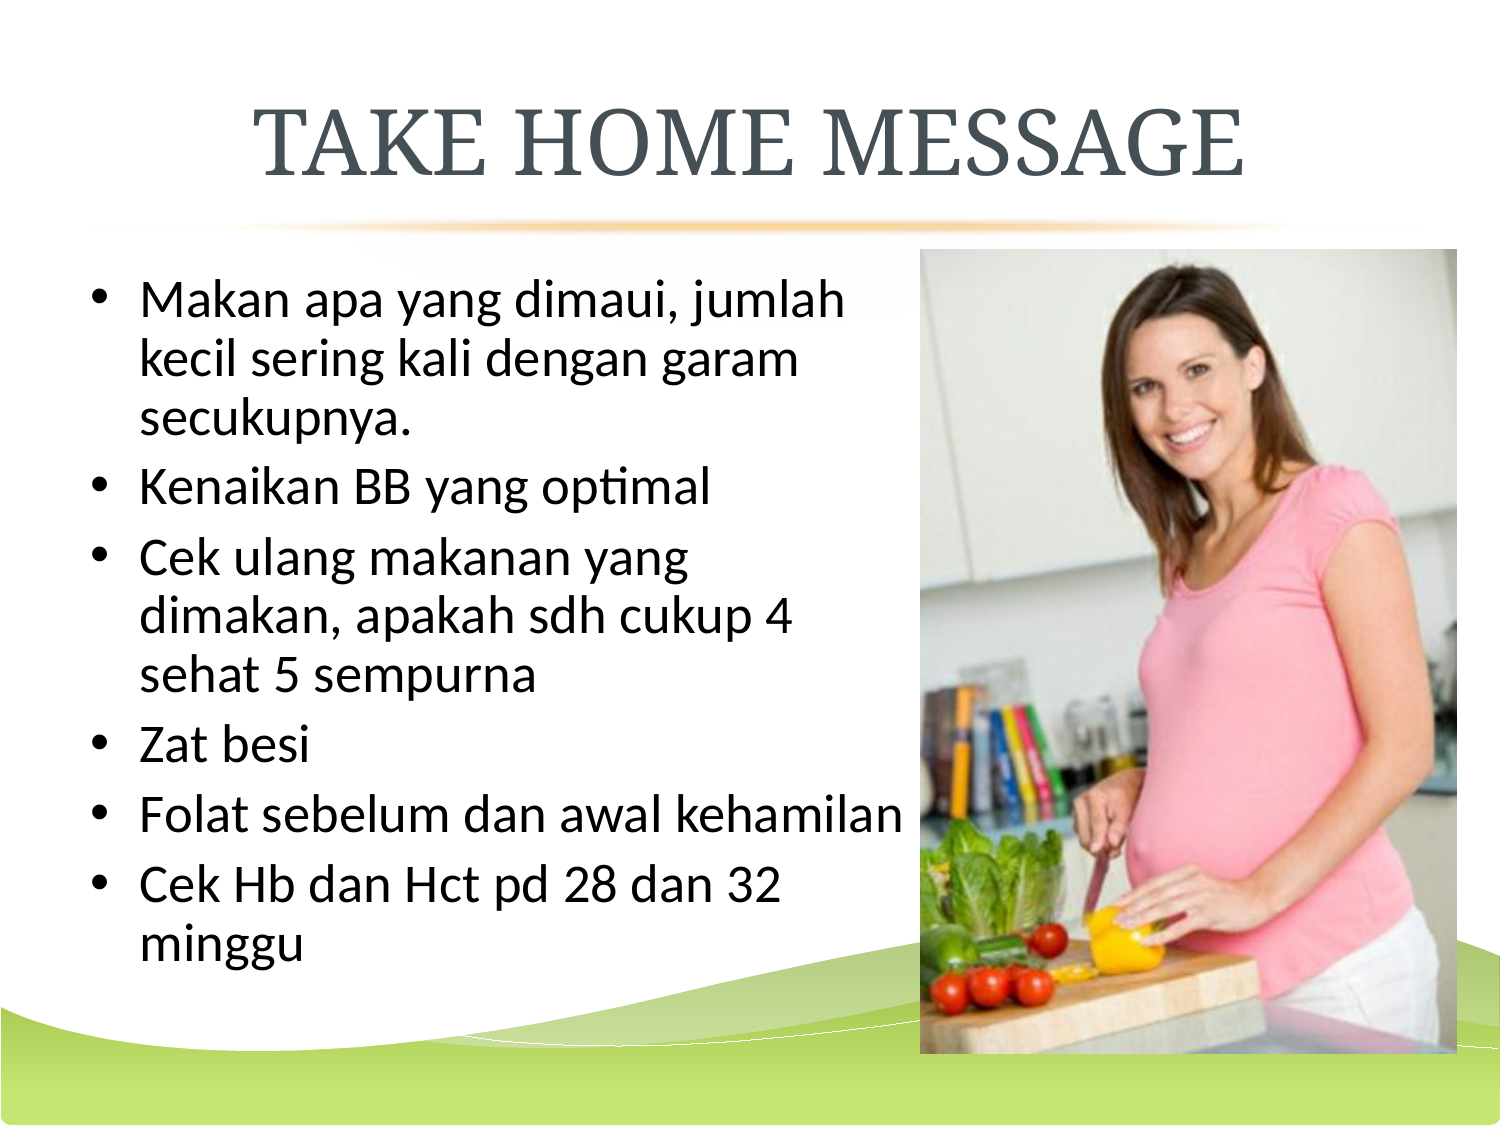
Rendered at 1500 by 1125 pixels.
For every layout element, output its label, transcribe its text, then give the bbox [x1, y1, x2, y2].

list Makan apa yang dimaui, jumlah kecil sering kali dengan garam secukupnya. Kenaikan BB yang optimal Cek ulang makanan yang dimakan, apakah sdh cukup 4 sehat 5 sempurna Zat besi Folat sebelum dan awal kehamilan Cek Hb dan Hct pd 28 dan 32 minggu [75, 262, 915, 1005]
picture [0, 1007, 6, 1125]
picture [0, 87, 1500, 1054]
title TAKE HOME MESSAGE [75, 45, 1425, 233]
